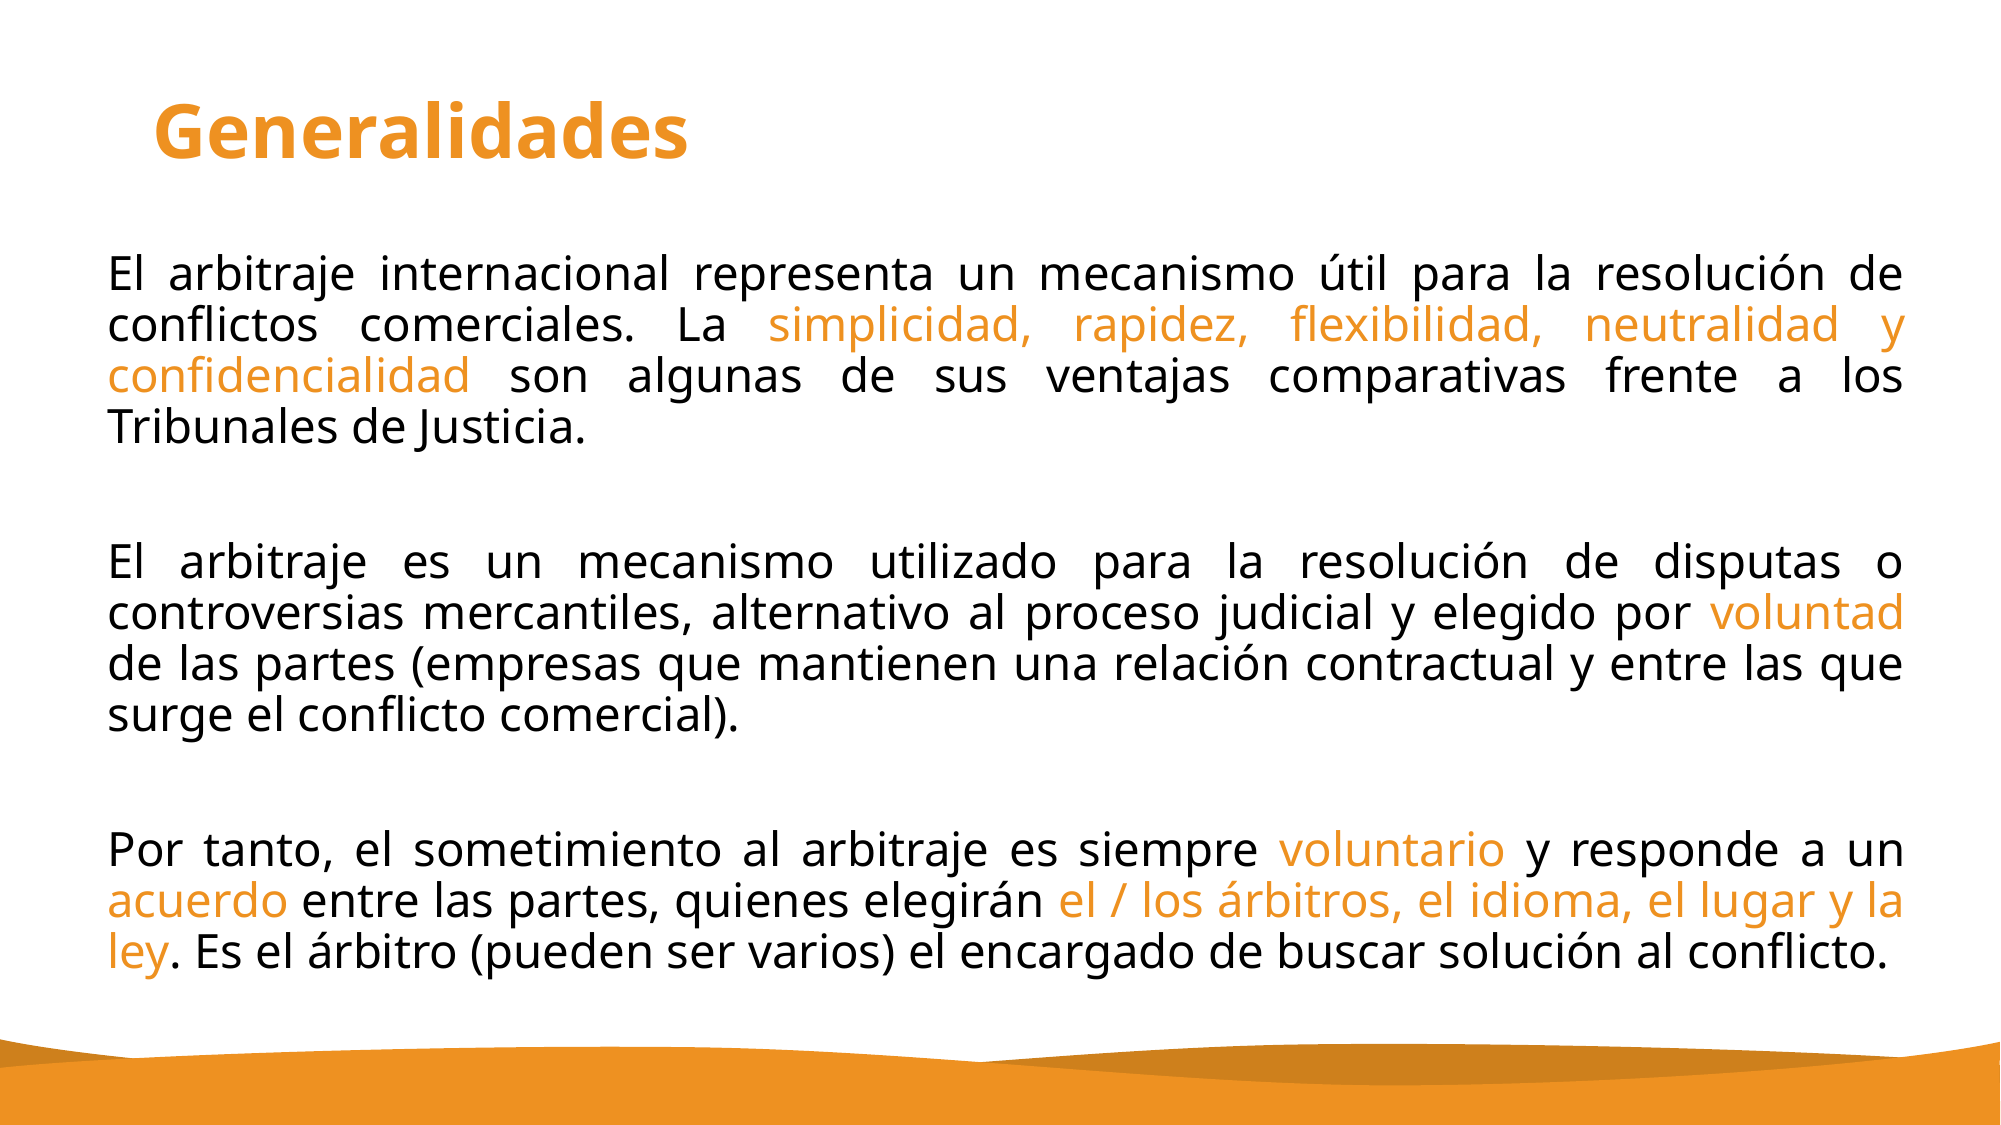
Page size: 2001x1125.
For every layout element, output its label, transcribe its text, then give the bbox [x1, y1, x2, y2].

text_box Generalidades [137, 25, 1863, 242]
list El arbitraje internacional representa un mecanismo útil para la resolución de conflictos comerciales. La simplicidad, rapidez, flexibilidad, neutralidad y confidencialidad son algunas de sus ventajas comparativas frente a los Tribunales de Justicia. El arbitraje es un mecanismo utilizado para la resolución de disputas o controversias mercantiles, alternativo al proceso judicial y elegido por voluntad de las partes (empresas que mantienen una relación contractual y entre las que surge el conflicto comercial). Por tanto, el sometimiento al arbitraje es siempre voluntario y responde a un acuerdo entre las partes, quienes elegirán el / los árbitros, el idioma, el lugar y la ley. Es el árbitro (pueden ser varios) el encargado de buscar solución al conflicto. [92, 242, 1921, 1014]
